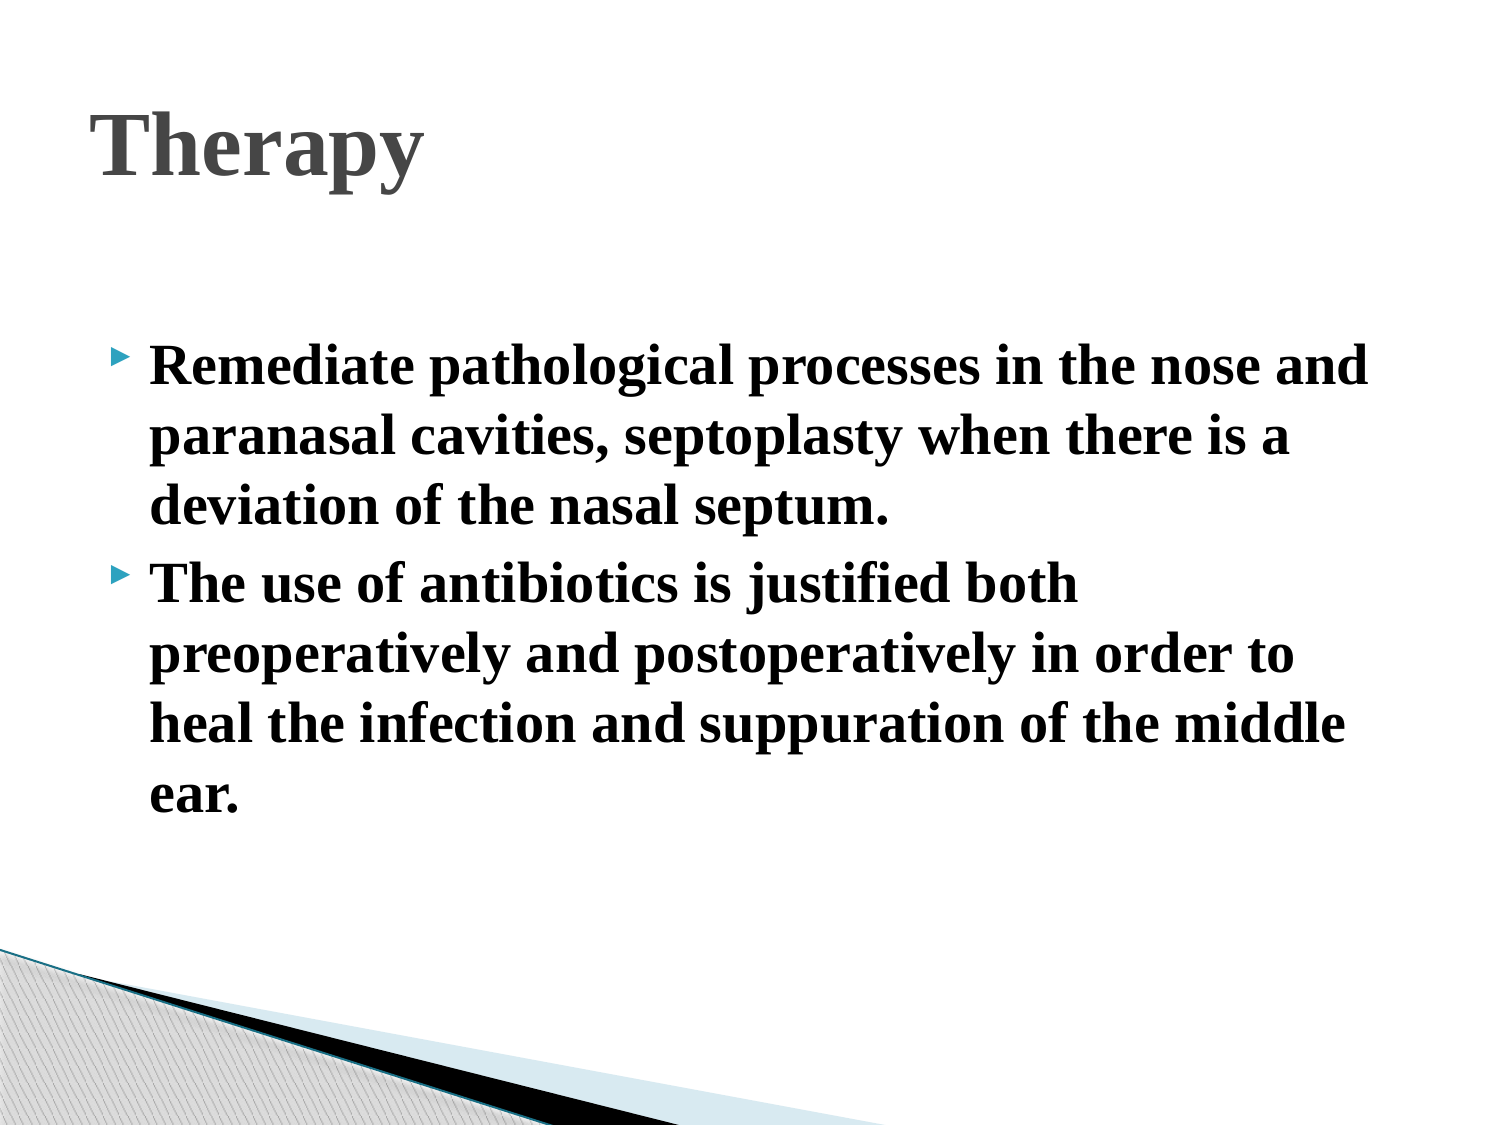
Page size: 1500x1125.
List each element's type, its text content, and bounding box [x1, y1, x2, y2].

list Remediate pathological processes in the nose and paranasal cavities, septoplasty when there is a deviation of the nasal septum. The use of antibiotics is justified both preoperatively and postoperatively in order to heal the infection and suppuration of the middle ear. [75, 243, 1425, 986]
title Therapy [75, 45, 1425, 233]
